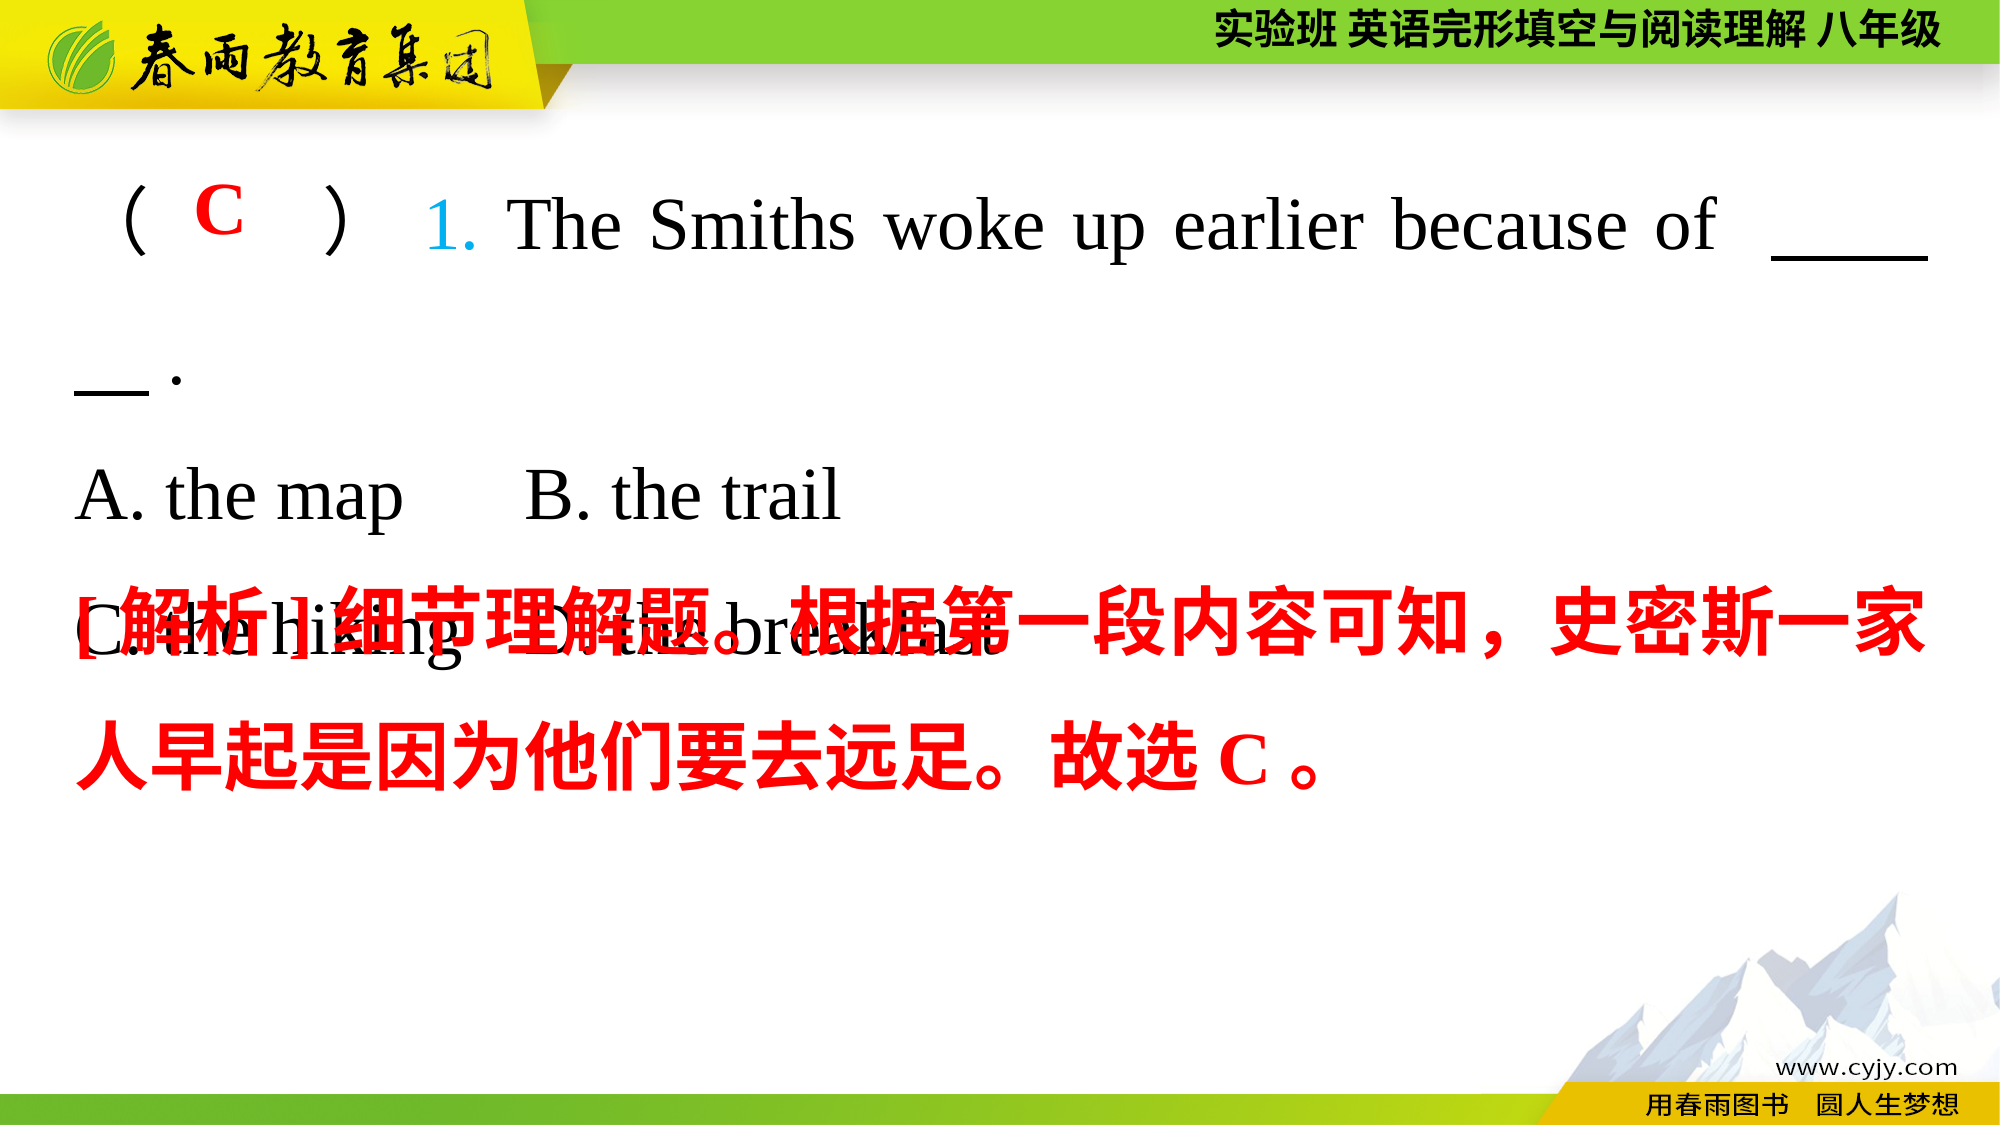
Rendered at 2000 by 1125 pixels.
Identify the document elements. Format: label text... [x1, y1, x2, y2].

picture [0, 0, 2000, 1125]
text_box C [179, 152, 264, 257]
text_box [解析]细节理解题。根据第一段内容可知，史密斯一家人早起是因为他们要去远足。故选C。 [59, 521, 1944, 807]
list （ ）1. The Smiths woke up earlier because of . A. the map B. the trail C. the hiking D. the breakfast [59, 122, 1944, 521]
